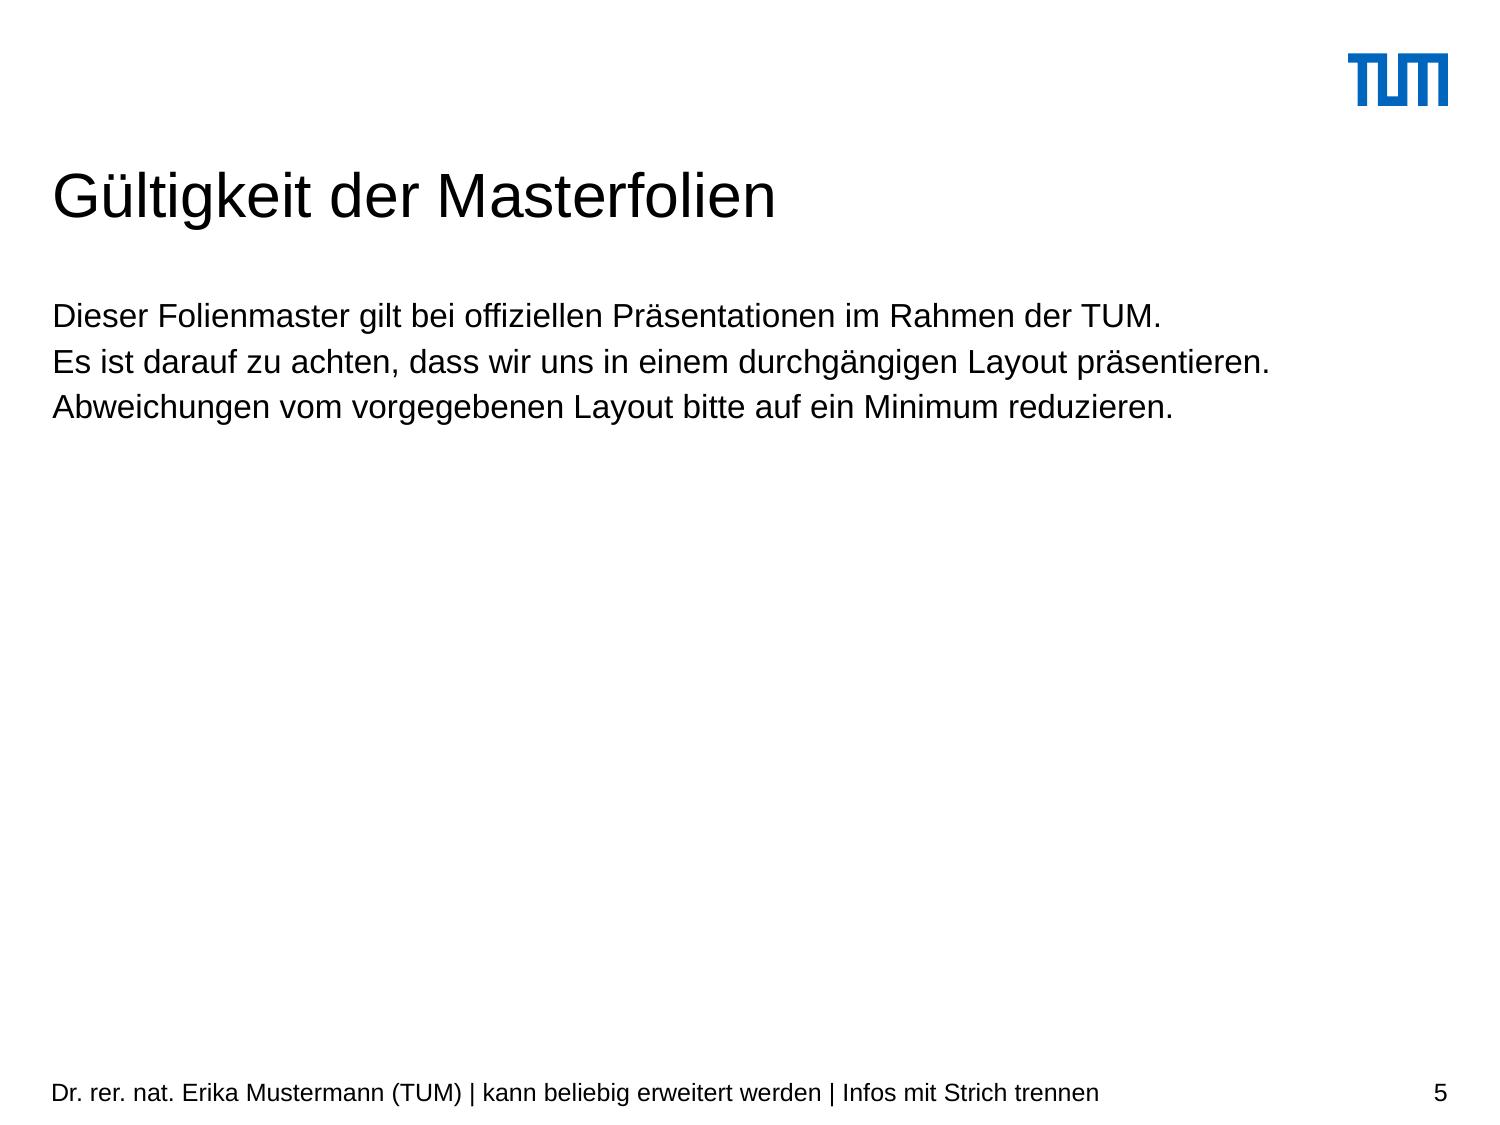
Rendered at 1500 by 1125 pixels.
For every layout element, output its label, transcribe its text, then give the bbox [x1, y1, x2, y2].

footer Dr. rer. nat. Erika Mustermann (TUM) | kann beliebig erweitert werden | Infos mit Strich trennen [51, 1061, 1112, 1122]
title Gültigkeit der Masterfolien [52, 162, 1449, 231]
slide_number 5 [1112, 1061, 1448, 1122]
list Dieser Folienmaster gilt bei offiziellen Präsentationen im Rahmen der TUM. Es ist darauf zu achten, dass wir uns in einem durchgängigen Layout präsentieren. Abweichungen vom vorgegebenen Layout bitte auf ein Minimum reduzieren. [52, 288, 1449, 1061]
